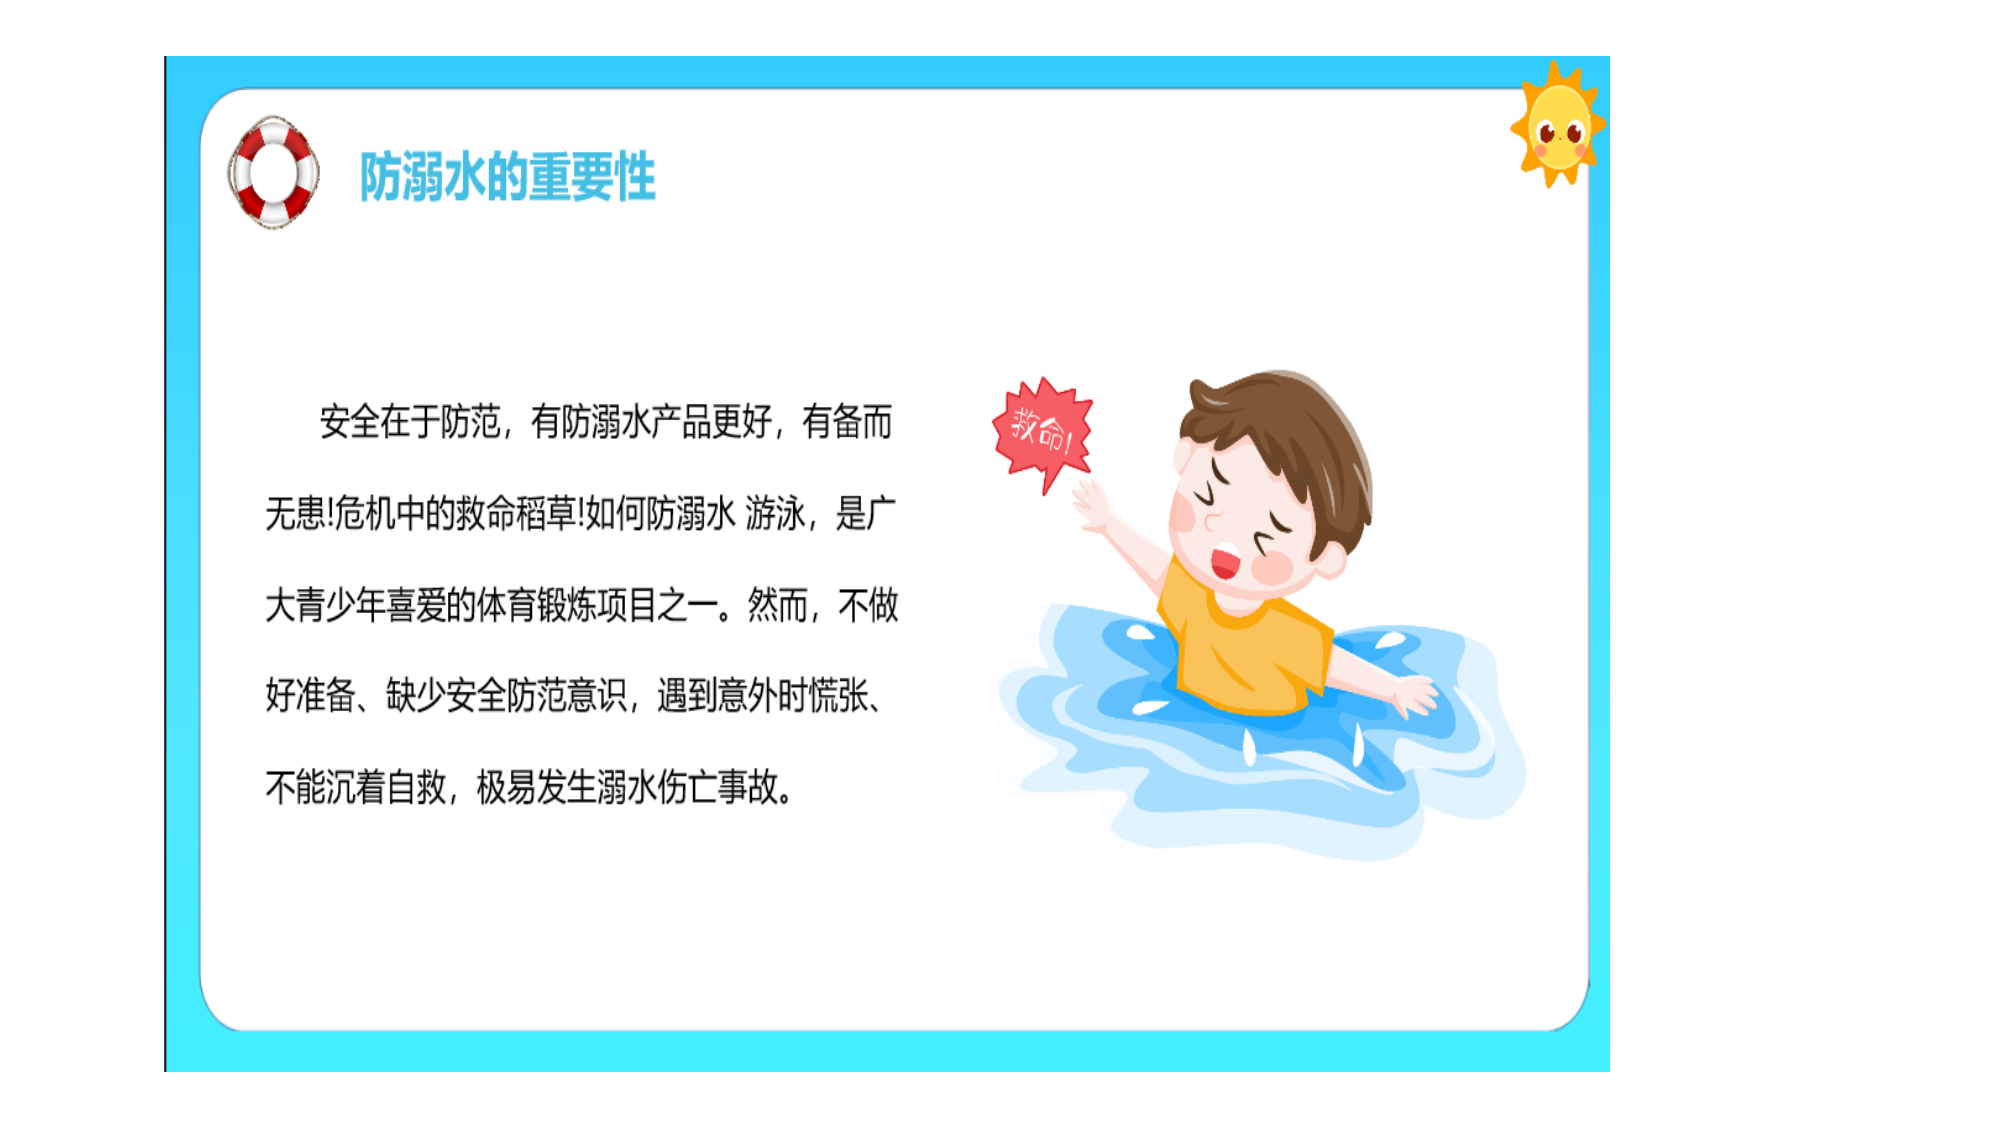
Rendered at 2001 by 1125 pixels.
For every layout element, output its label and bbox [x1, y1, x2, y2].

picture [164, 56, 1610, 1072]
